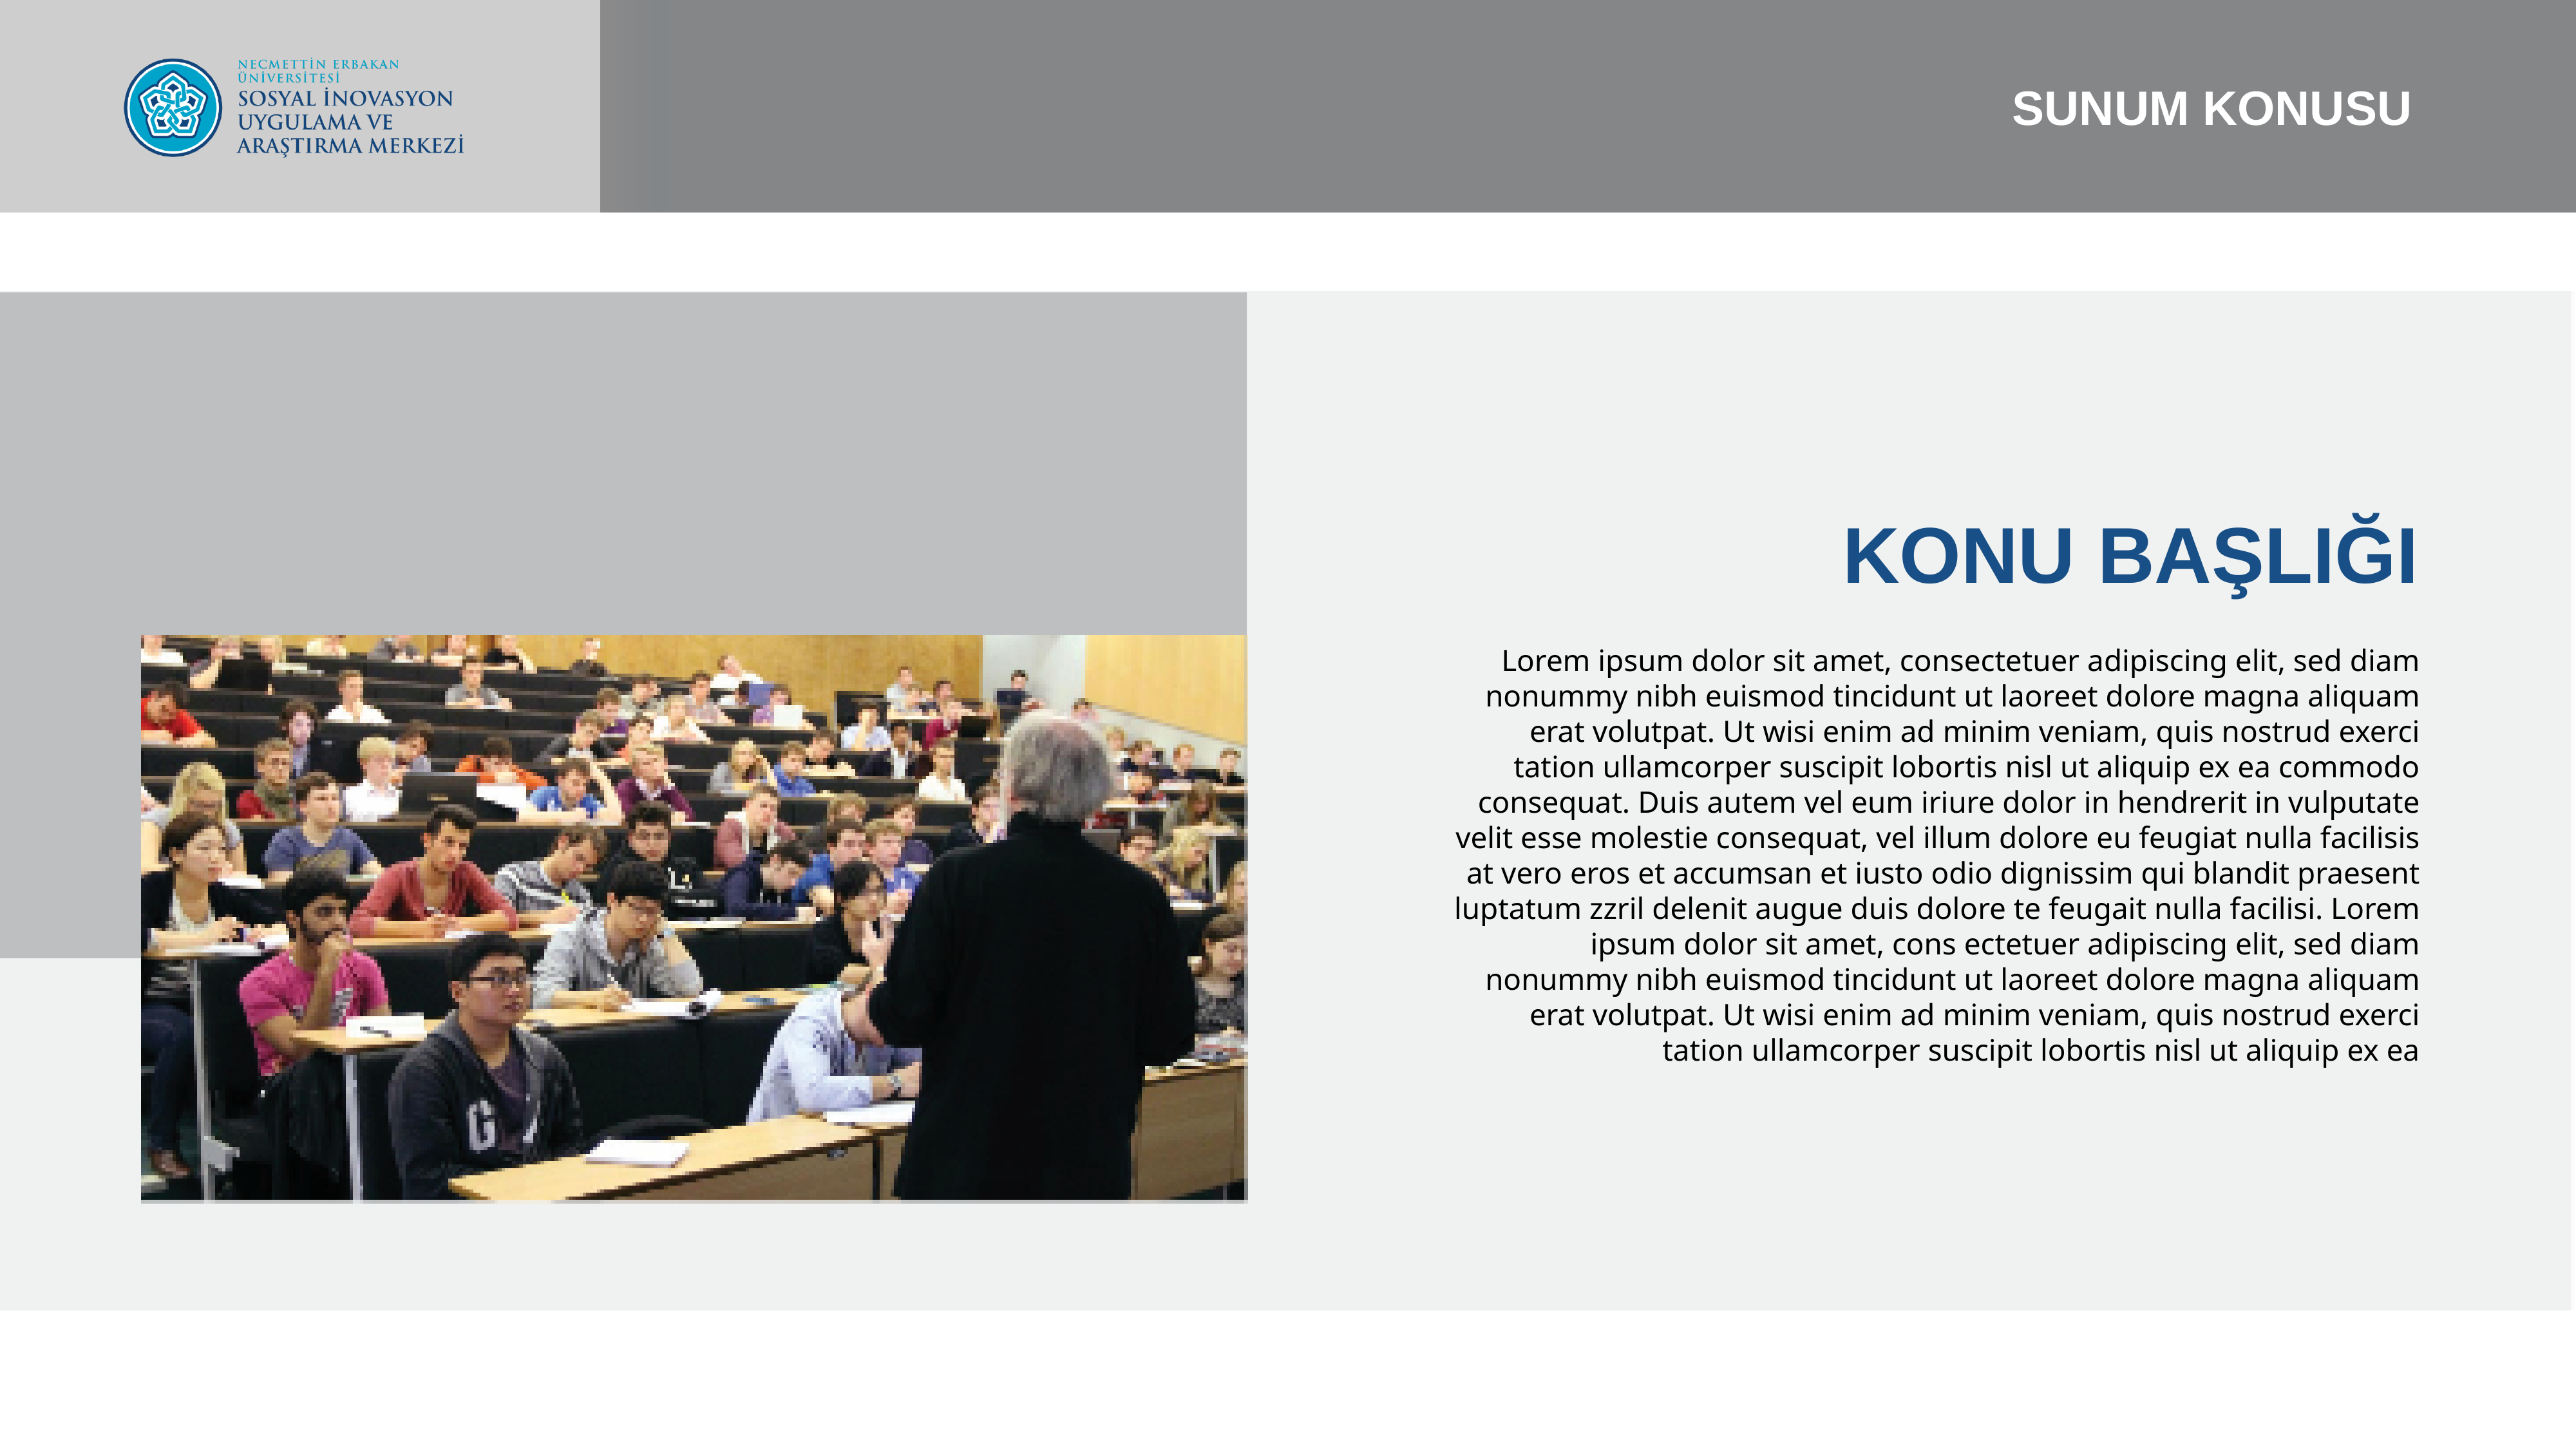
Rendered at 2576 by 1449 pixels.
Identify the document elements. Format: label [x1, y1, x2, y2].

picture [0, 0, 2576, 213]
picture [0, 291, 2575, 1311]
